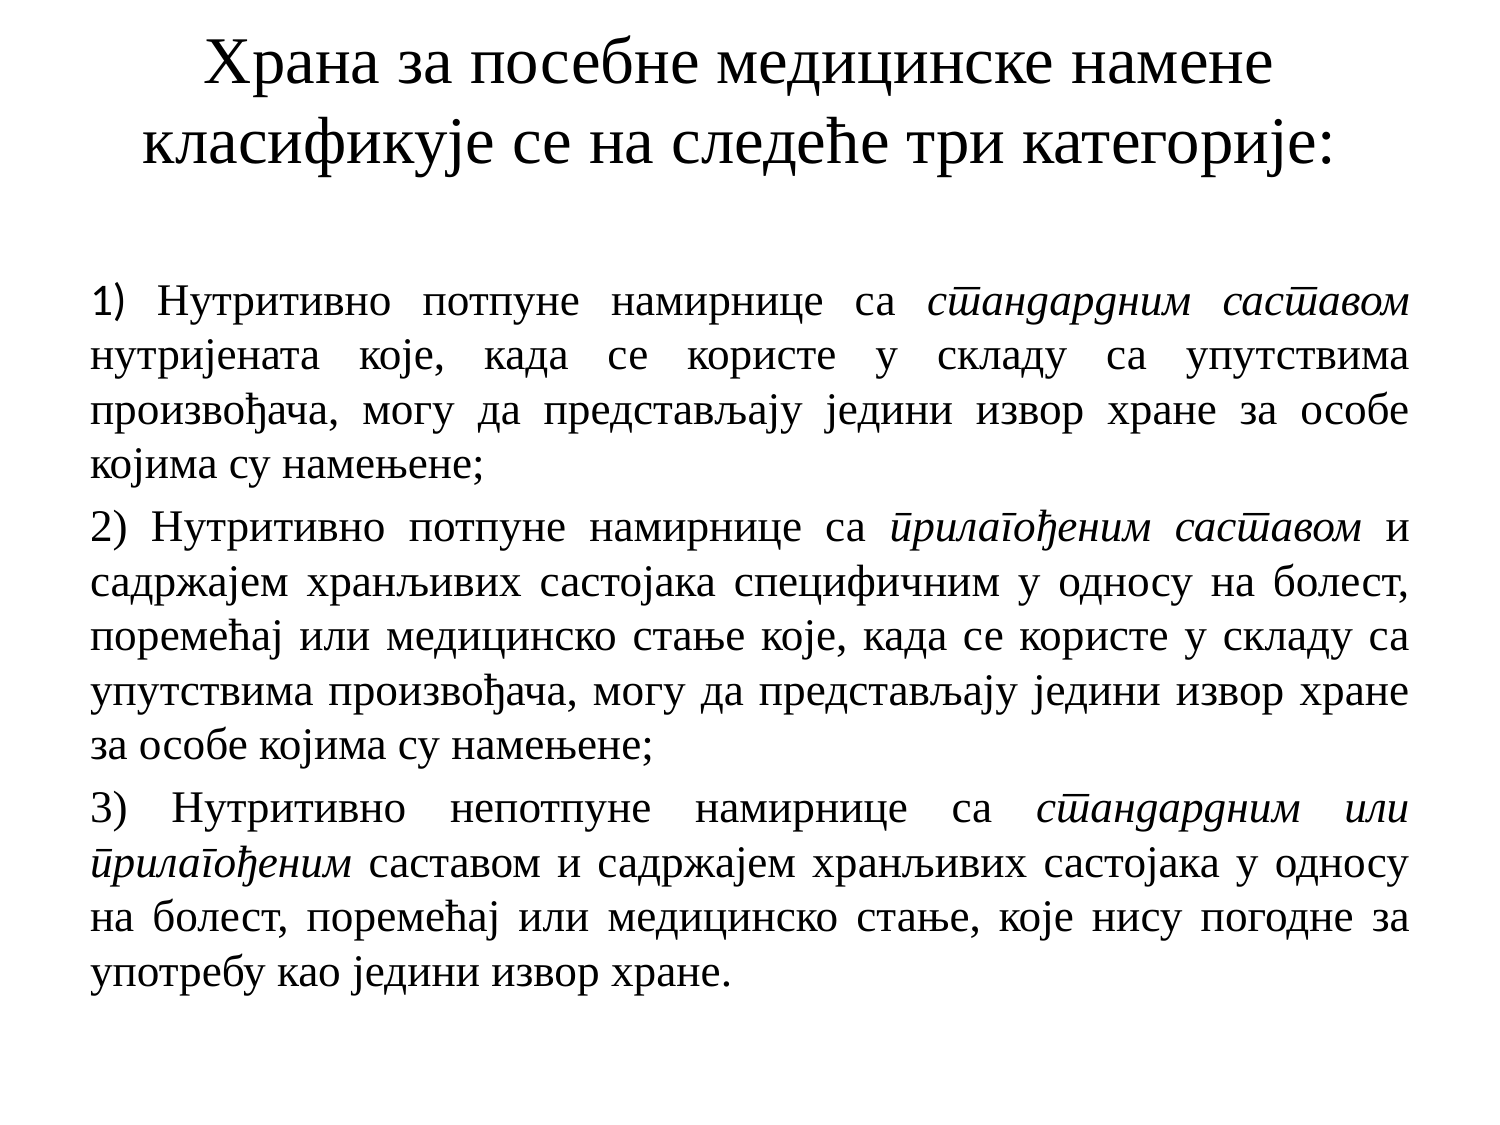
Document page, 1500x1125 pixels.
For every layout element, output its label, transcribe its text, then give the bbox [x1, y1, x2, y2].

title Храна за посебне медицинске намене класификује се на следеће три категорије: [64, 42, 1415, 231]
list 1) Нутритивно потпуне намирнице са стандардним саставом нутријената које, када се користе у складу са упутствима произвођача, могу да представљају једини извор хране за особе којима су намењене; 2) Нутритивно потпуне намирнице са прилагођеним саставом и садржајем хранљивих састојака специфичним у односу на болест, поремећај или медицинско стање које, када се користе у складу са упутствима произвођача, могу да представљају једини извор хране за особе којима су намењене; 3) Нутритивно непотпуне намирнице са стандардним или прилагођеним саставом и садржајем хранљивих састојака у односу на болест, поремећај или медицинско стање, које нису погодне за употребу као једини извор хране. [75, 262, 1425, 1005]
